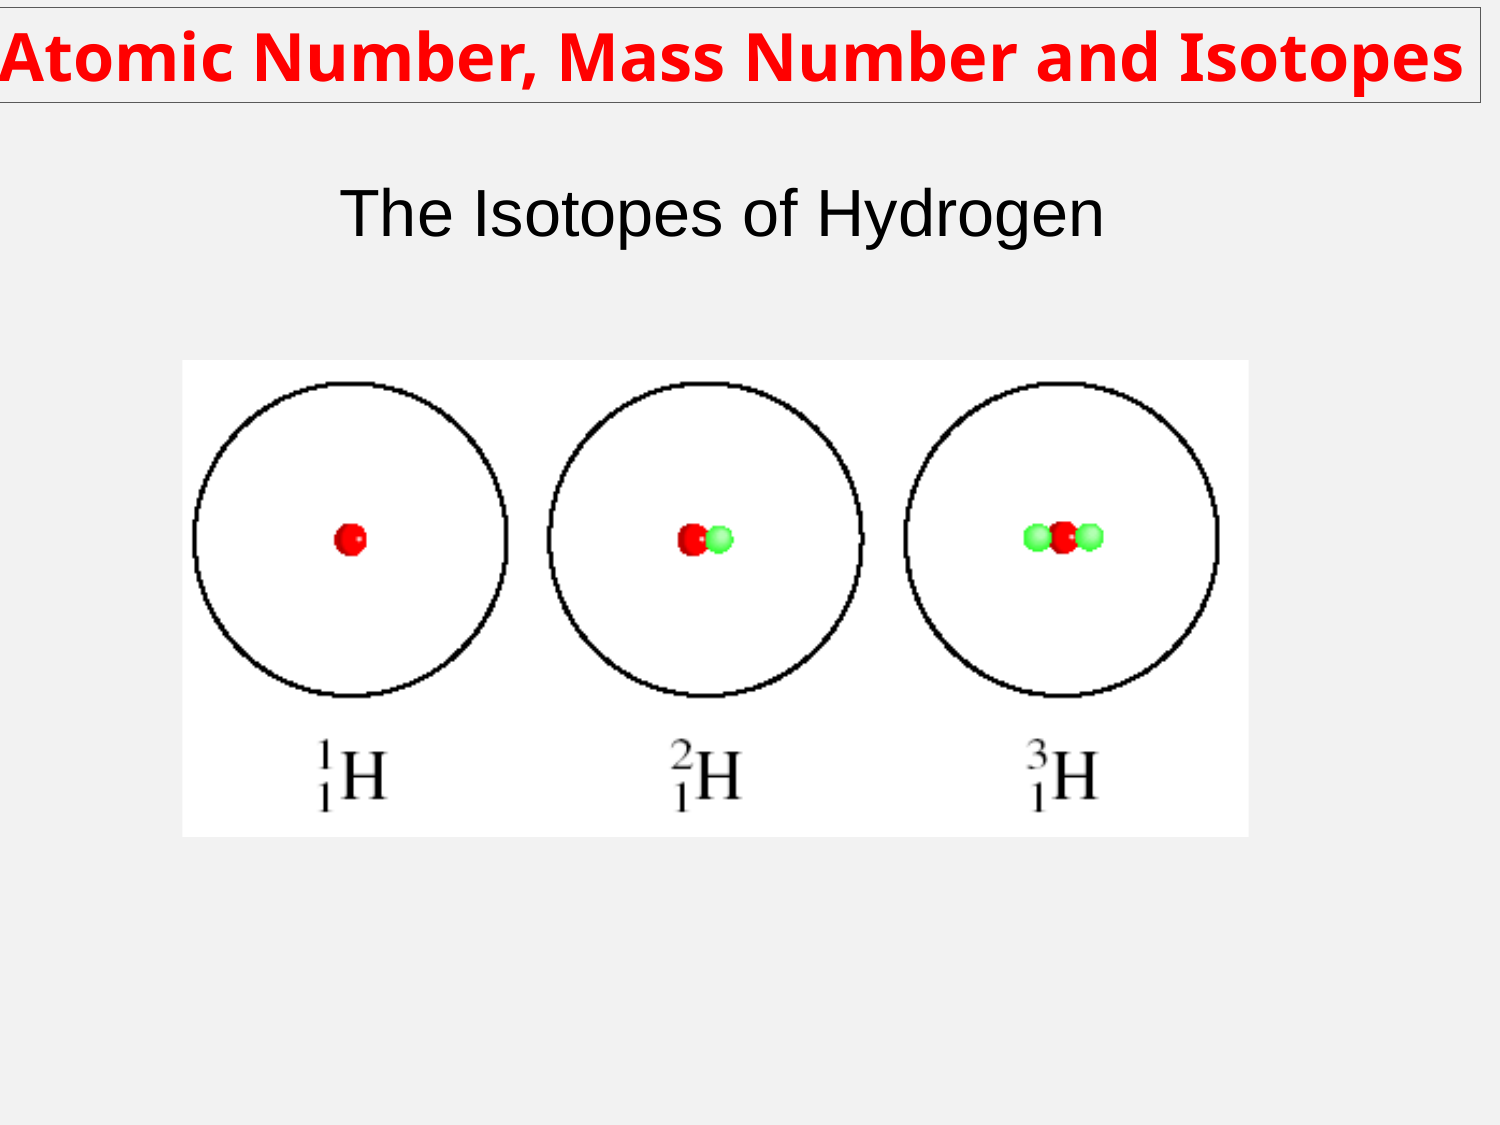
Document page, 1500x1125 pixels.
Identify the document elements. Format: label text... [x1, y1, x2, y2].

text_box Atomic Number, Mass Number and Isotopes [0, 7, 1481, 103]
text_box The Isotopes of Hydrogen [324, 162, 1121, 258]
picture [182, 360, 1249, 837]
